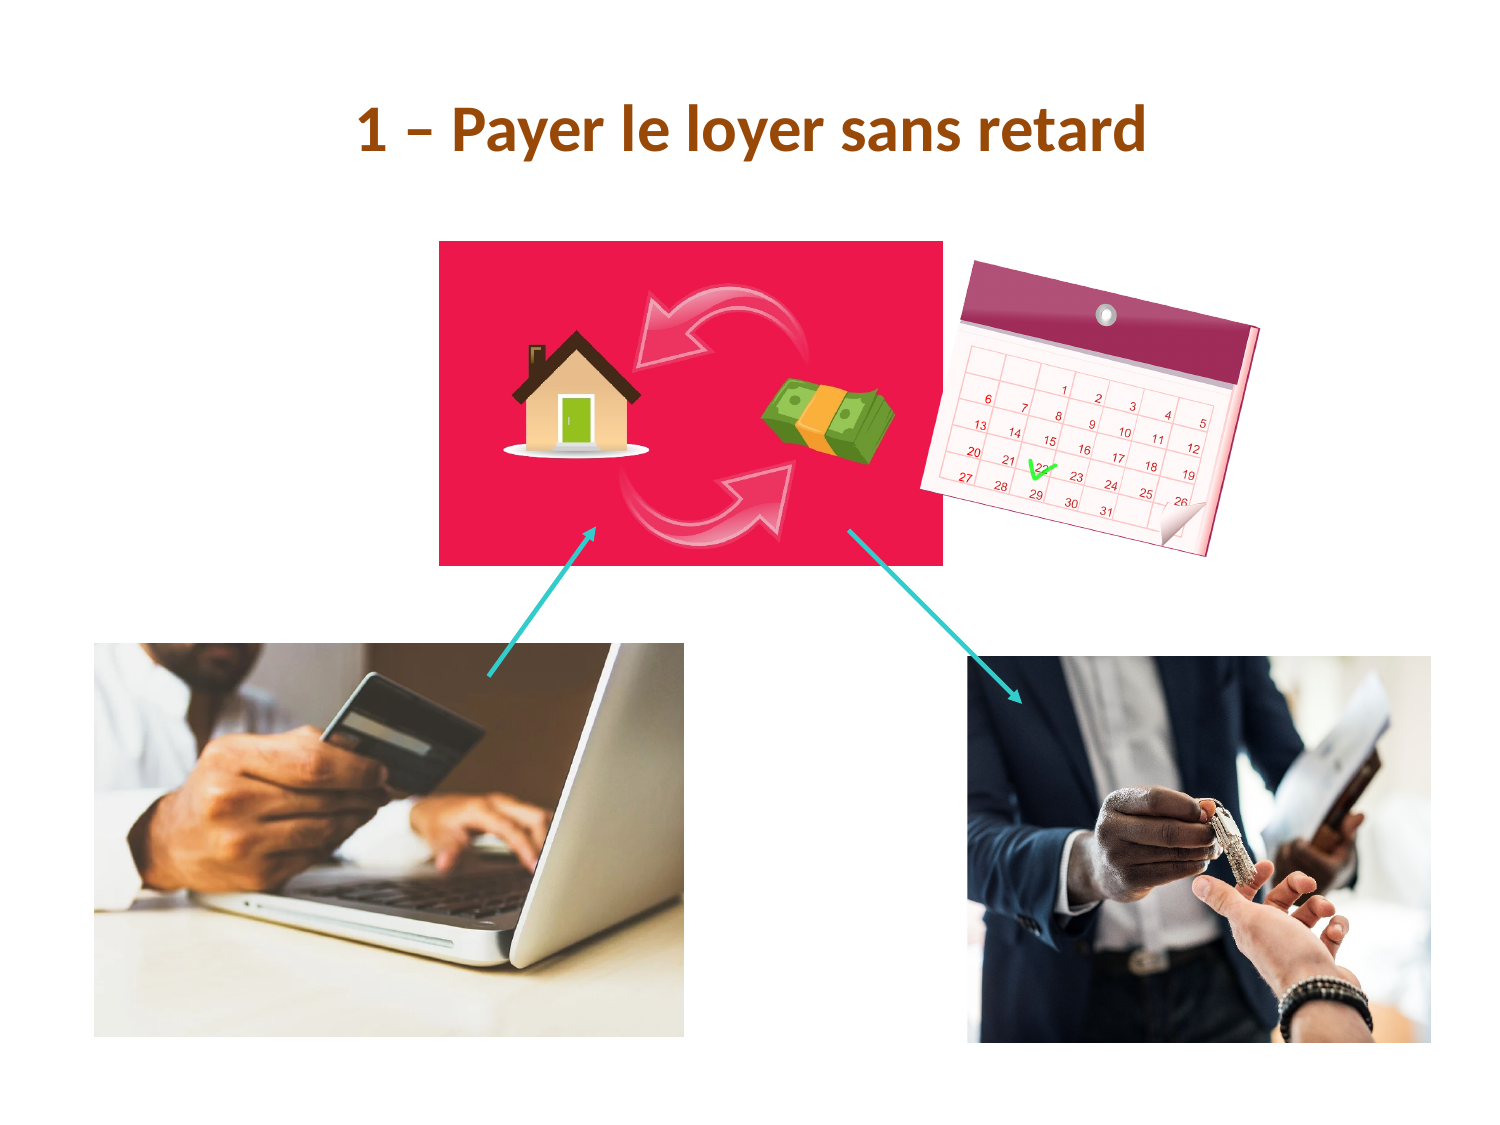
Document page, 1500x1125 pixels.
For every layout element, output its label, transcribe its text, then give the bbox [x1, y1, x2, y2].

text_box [94, 241, 1432, 1043]
title 1 – Payer le loyer sans retard [76, 42, 1427, 206]
